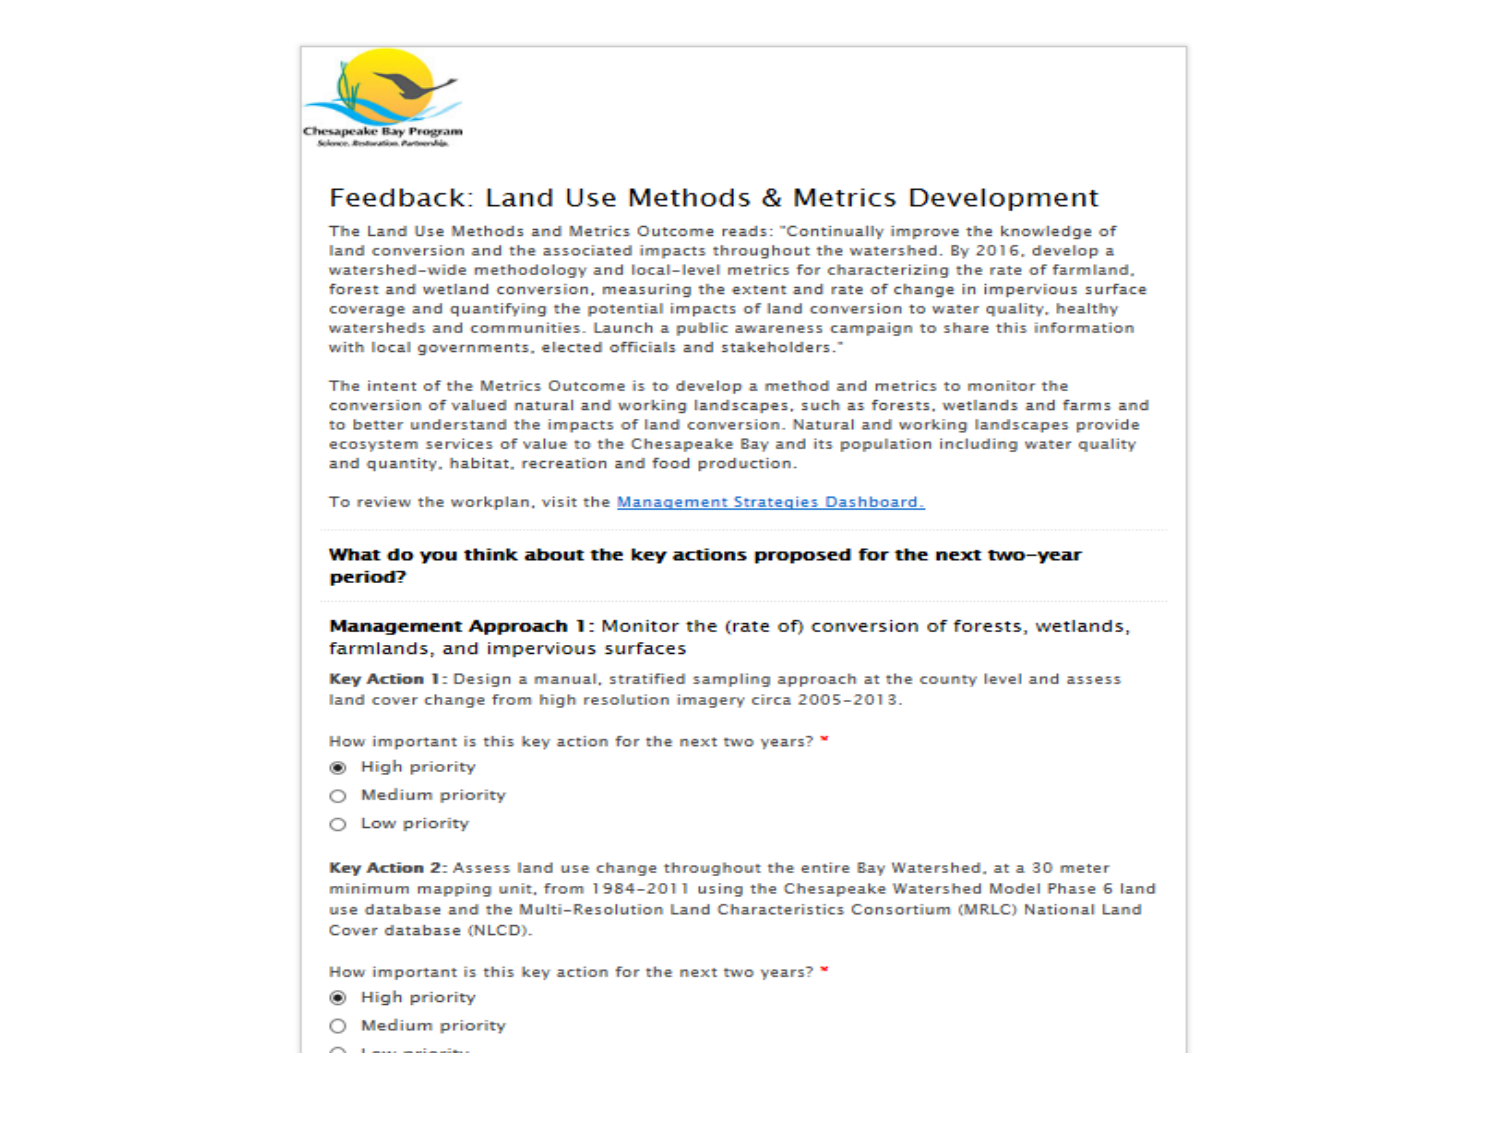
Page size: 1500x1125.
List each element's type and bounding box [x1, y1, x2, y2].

picture [274, 37, 1207, 1053]
